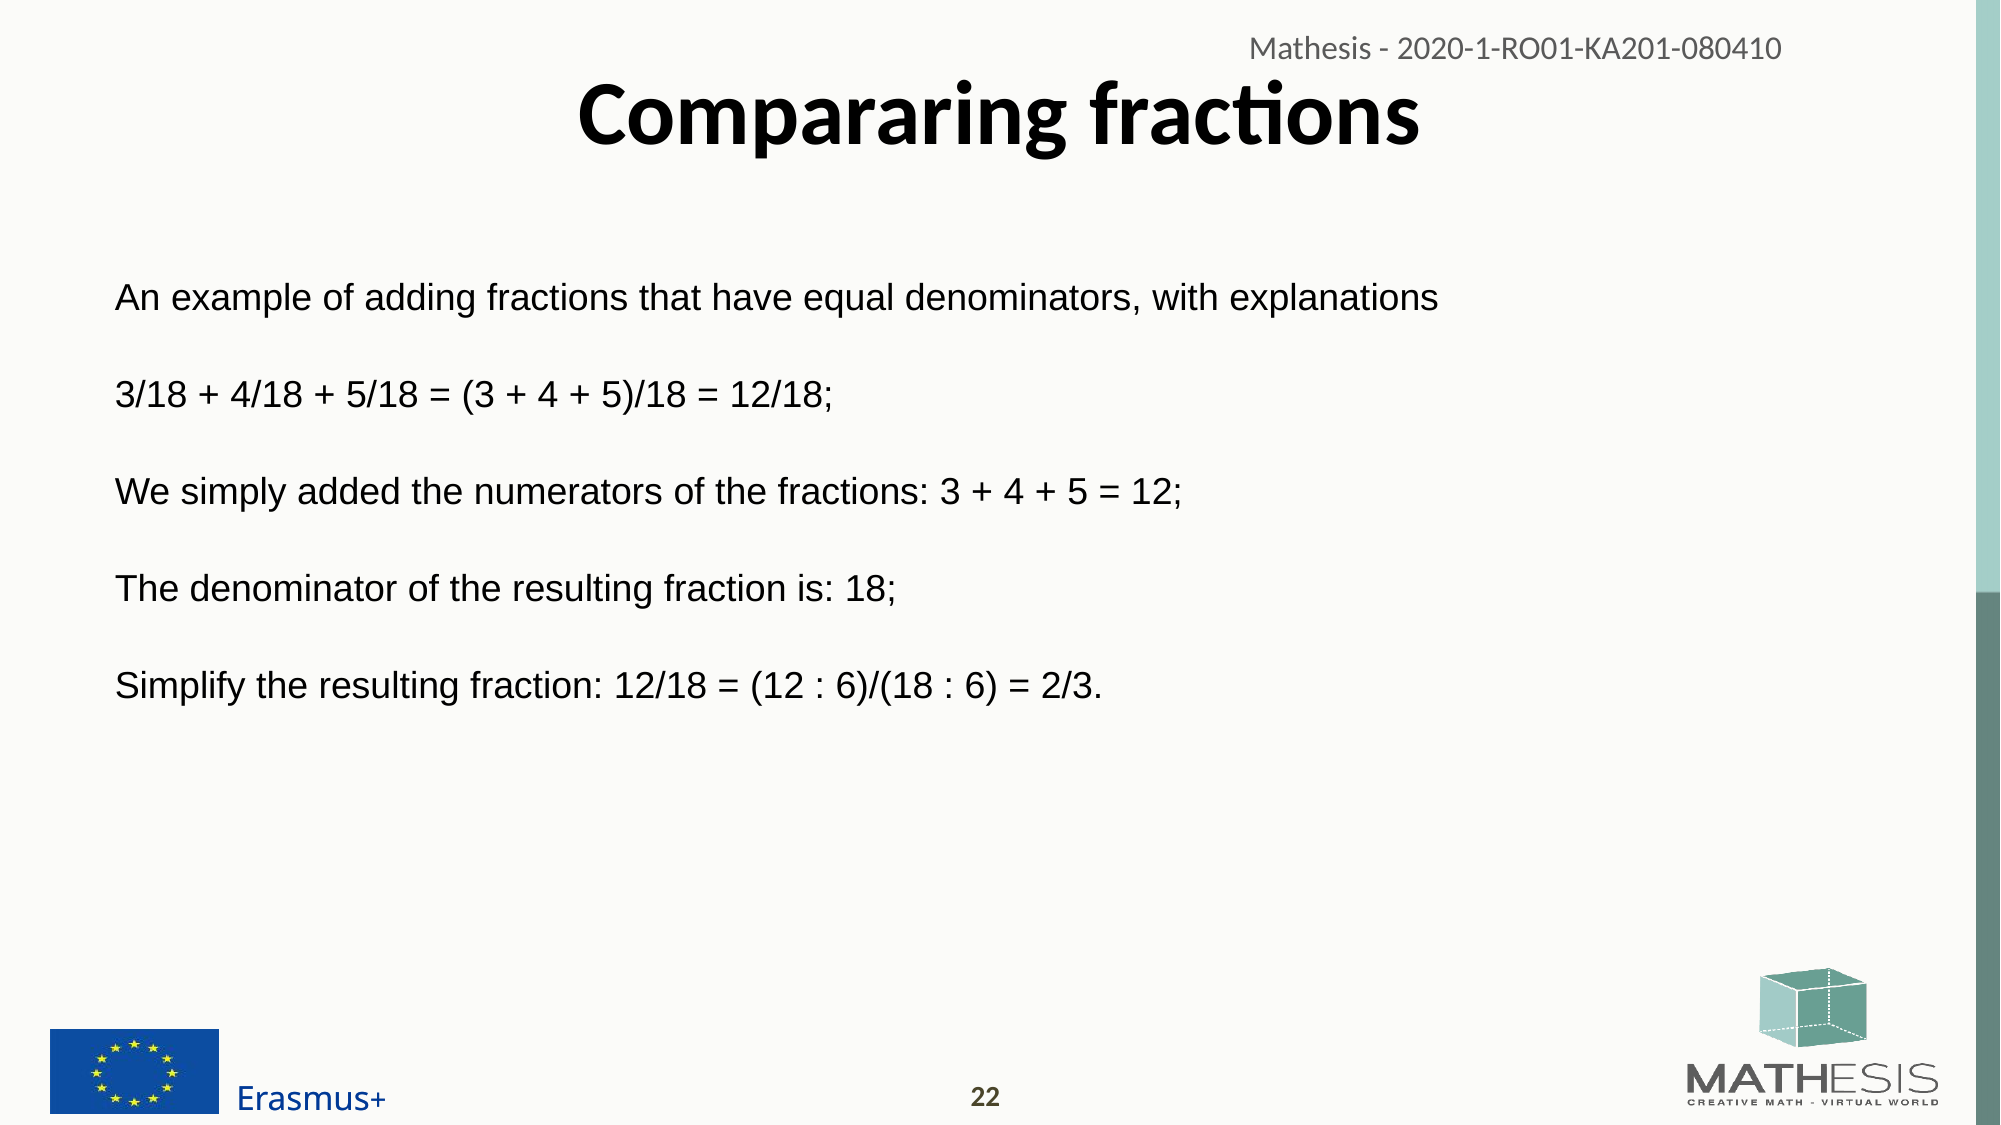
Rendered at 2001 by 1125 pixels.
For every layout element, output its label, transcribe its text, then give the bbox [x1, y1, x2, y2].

picture [50, 1029, 219, 1114]
title Compararing fractions [99, 45, 1900, 233]
list An example of adding fractions that have equal denominators, with explanations 3/18 + 4/18 + 5/18 = (3 + 4 + 5)/18 = 12/18; We simply added the numerators of the fractions: 3 + 4 + 5 = 12; The denominator of the resulting fraction is: 18; Simplify the resulting fraction: 12/18 = (12 : 6)/(18 : 6) = 2/3. [99, 262, 1900, 1005]
